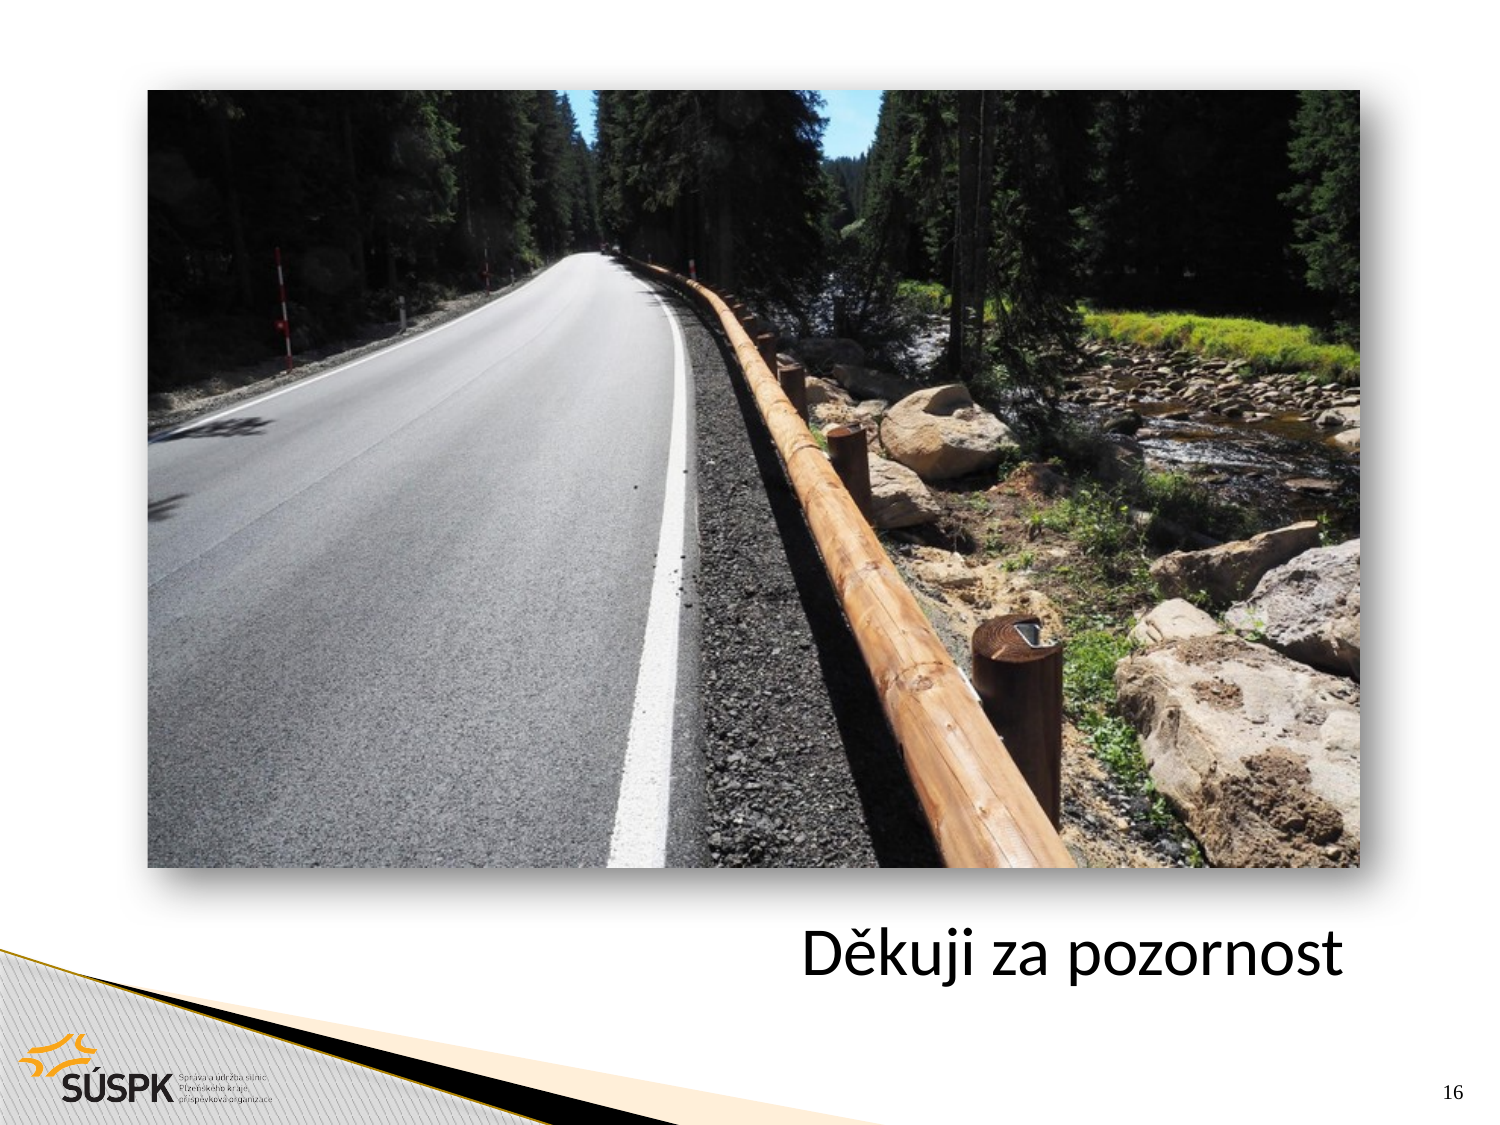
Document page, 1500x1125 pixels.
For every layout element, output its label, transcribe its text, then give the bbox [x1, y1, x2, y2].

picture [17, 1034, 272, 1104]
slide_number 16 [1418, 1051, 1479, 1112]
picture [147, 89, 1361, 868]
text_box Děkuji za pozornost [527, 894, 1360, 1001]
